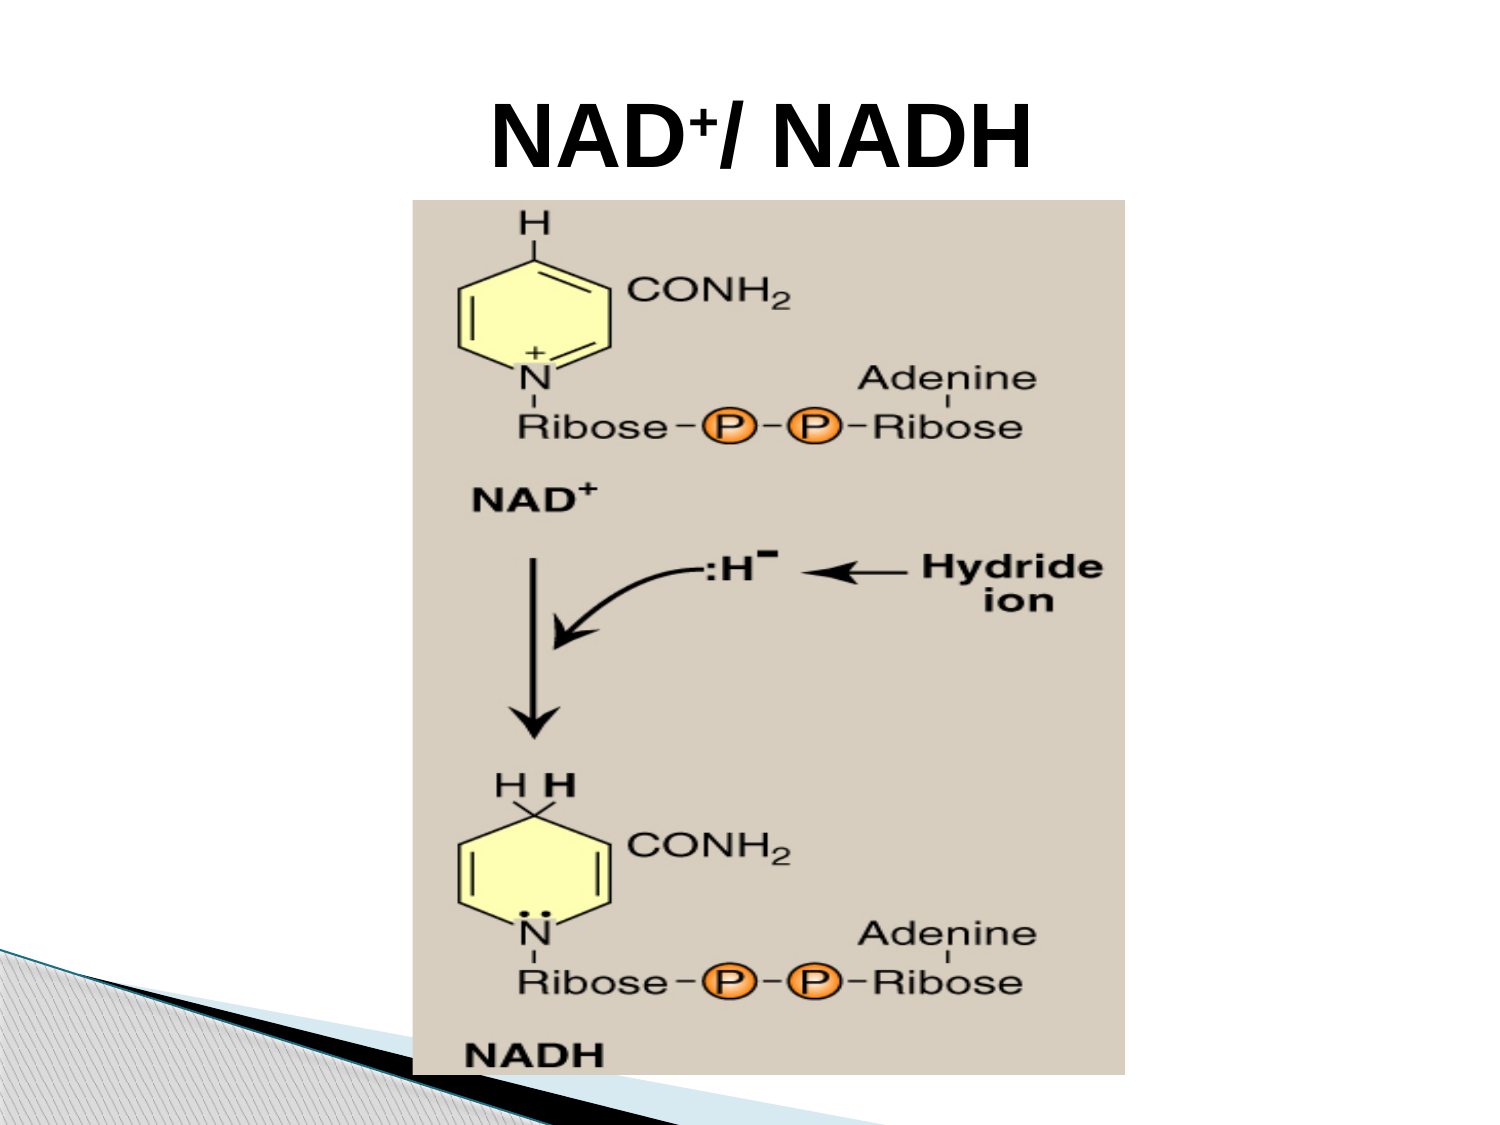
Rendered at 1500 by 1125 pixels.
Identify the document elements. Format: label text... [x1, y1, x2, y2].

picture [412, 199, 1126, 1076]
title NAD+/ NADH [112, 50, 1413, 213]
